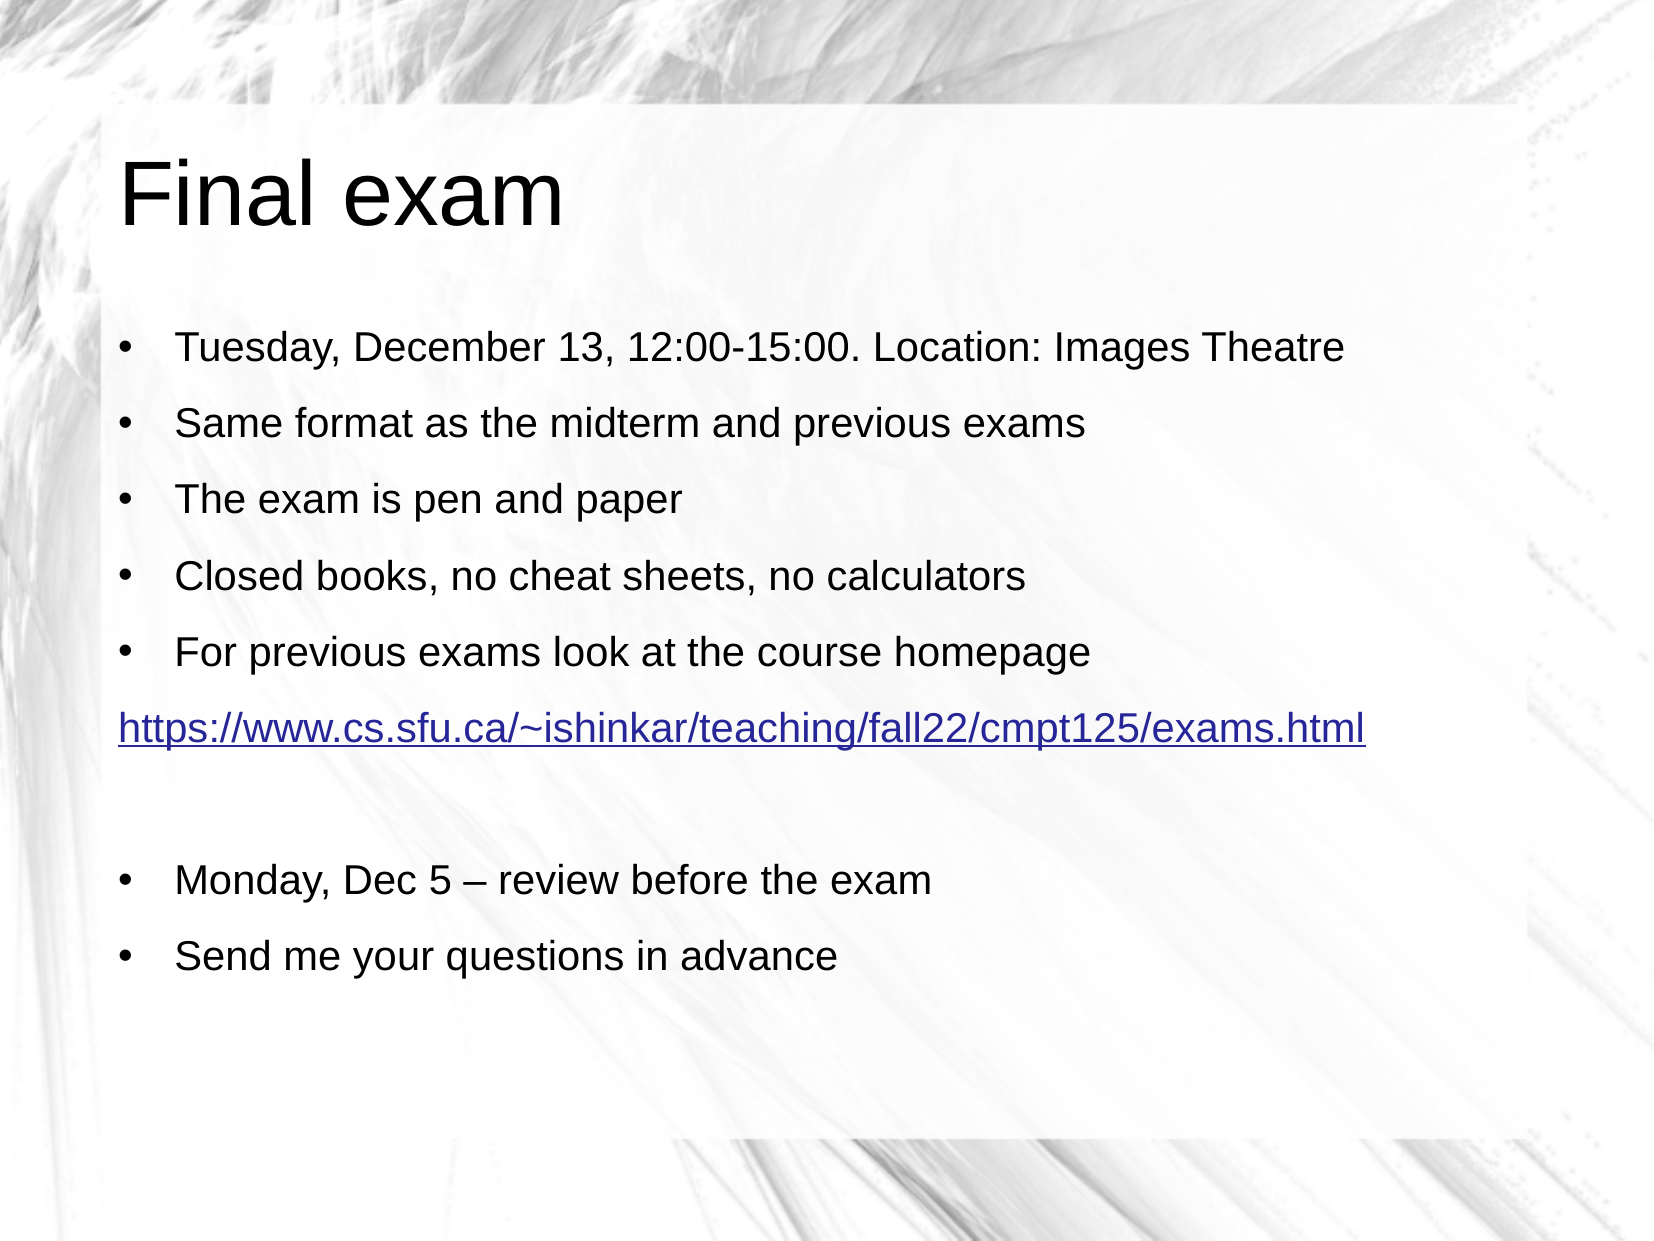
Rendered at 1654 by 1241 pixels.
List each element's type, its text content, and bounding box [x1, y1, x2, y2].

title Final exam [118, 112, 1504, 278]
list Tuesday, December 13, 12:00-15:00. Location: Images Theatre Same format as the midterm and previous exams The exam is pen and paper Closed books, no cheat sheets, no calculators For previous exams look at the course homepage https://www.cs.sfu.ca/~ishinkar/teaching/fall22/cmpt125/exams.html Monday, Dec 5 – review before the exam Send me your questions in advance [118, 319, 1571, 1102]
picture [0, 0, 1654, 1241]
